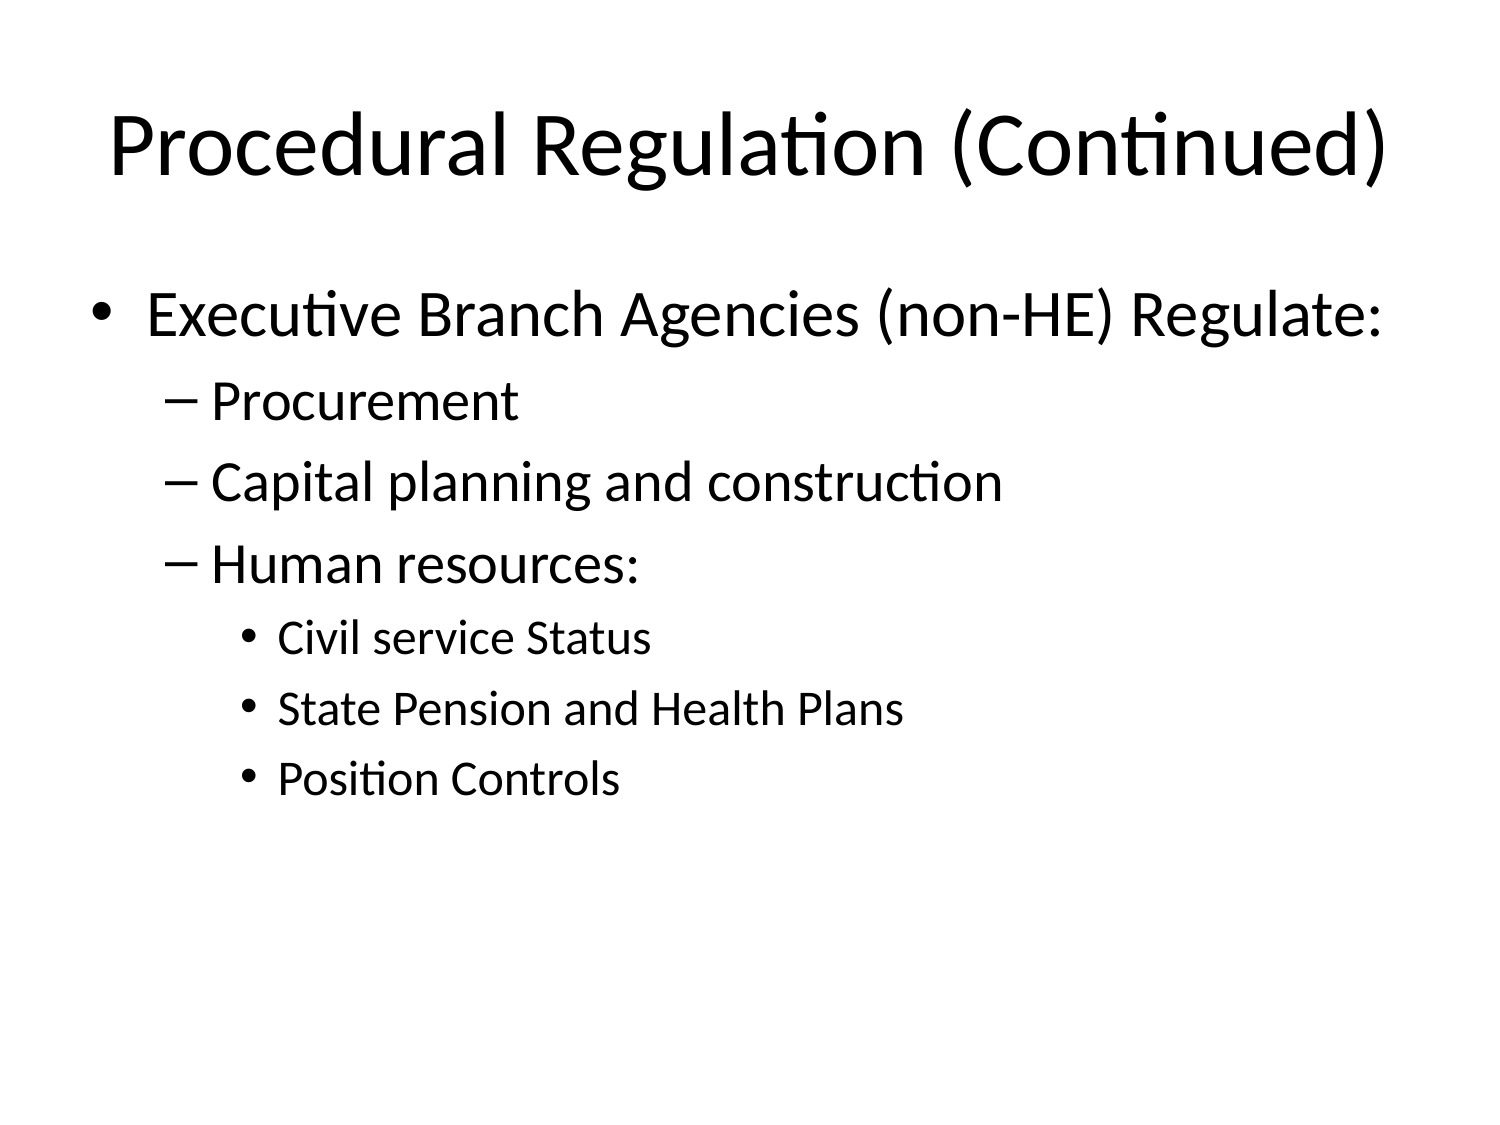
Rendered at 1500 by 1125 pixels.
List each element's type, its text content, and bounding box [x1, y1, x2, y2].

list Executive Branch Agencies (non-HE) Regulate: Procurement Capital planning and construction Human resources: Civil service Status State Pension and Health Plans Position Controls [75, 262, 1425, 1005]
title Procedural Regulation (Continued) [75, 45, 1425, 233]
